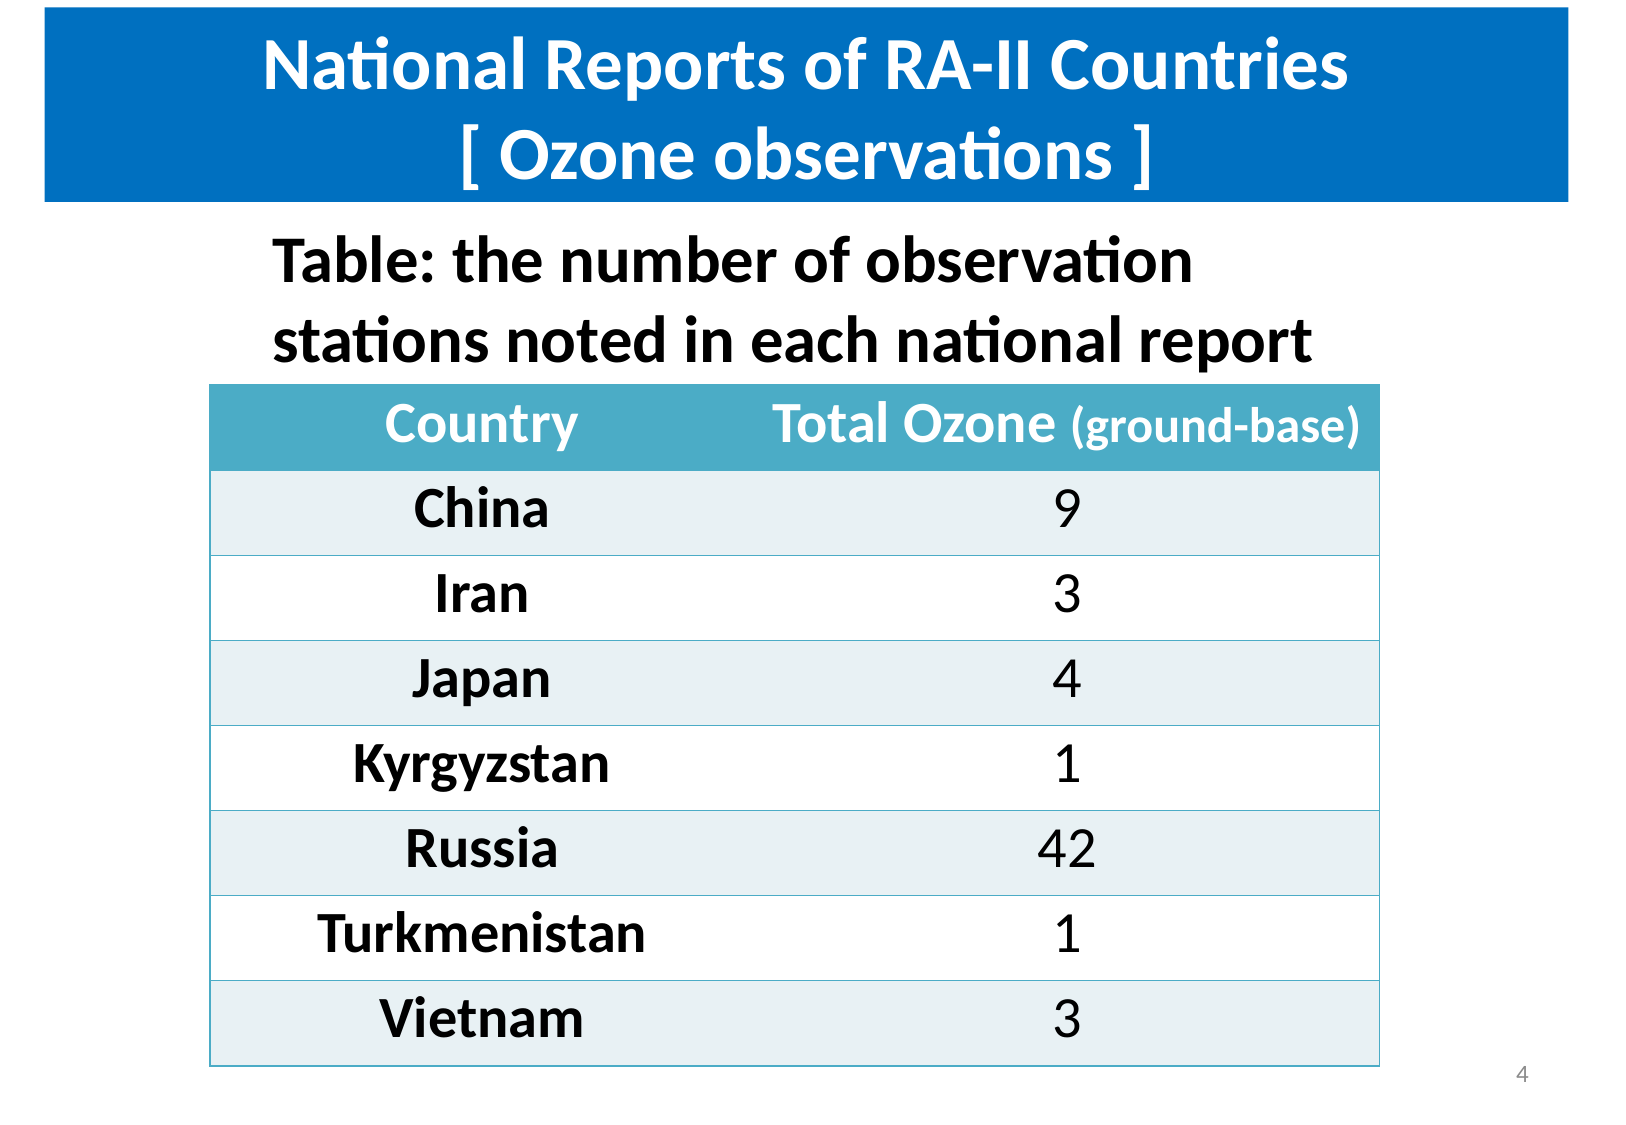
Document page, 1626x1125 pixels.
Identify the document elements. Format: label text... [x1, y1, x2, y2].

table_header Total Ozone (ground-base) [754, 386, 1379, 469]
table_header Country [211, 386, 754, 469]
table_cell 42 [754, 811, 1379, 895]
table_cell Kyrgyzstan [211, 726, 754, 810]
table_cell Japan [211, 641, 754, 725]
table_cell Turkmenistan [211, 896, 754, 980]
slide_number 4 [1164, 1042, 1544, 1103]
table_cell 3 [754, 981, 1379, 1065]
table_cell 3 [754, 556, 1379, 640]
table_cell Iran [211, 556, 754, 640]
table_cell China [211, 471, 754, 555]
text_box Table: the number of observation stations noted in each national report [257, 208, 1344, 383]
text_box National Reports of RA-II Countries [ Ozone observations ] [44, 7, 1569, 202]
table_cell Russia [211, 811, 754, 895]
table_cell 9 [754, 471, 1379, 555]
table_cell 1 [754, 896, 1379, 980]
table_cell Vietnam [211, 981, 754, 1065]
table_cell 4 [754, 641, 1379, 725]
table_cell 1 [754, 726, 1379, 810]
